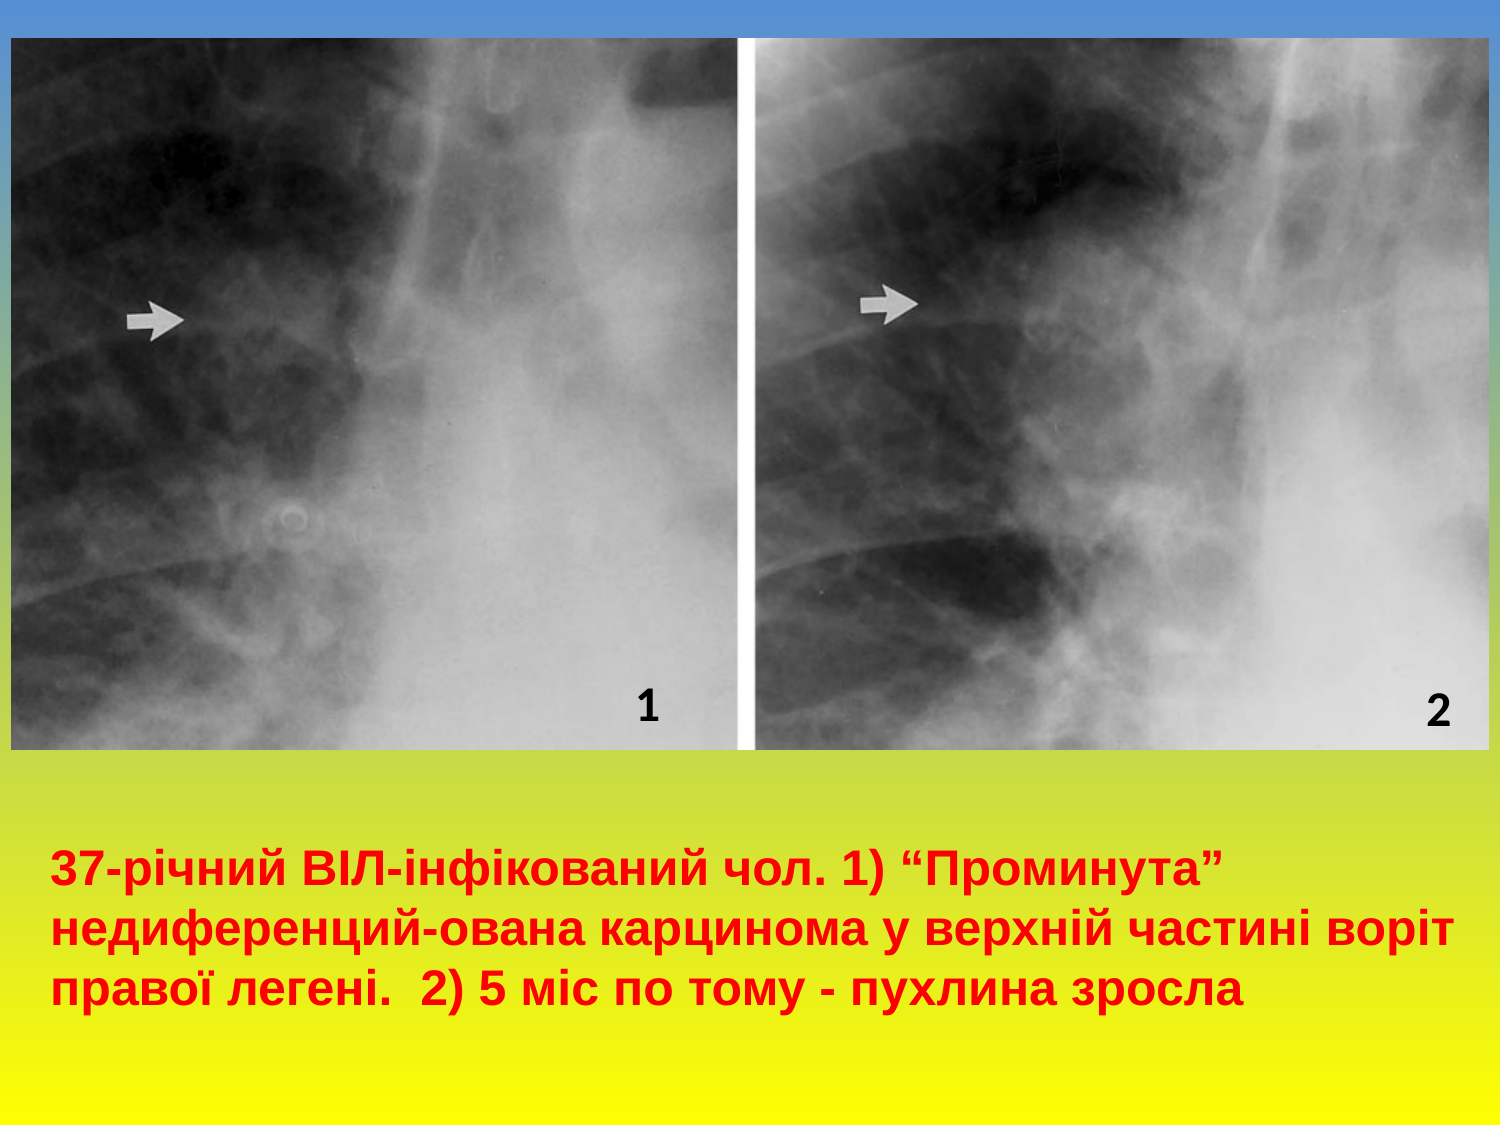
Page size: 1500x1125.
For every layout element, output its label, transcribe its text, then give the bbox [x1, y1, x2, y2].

title 37-річний ВІЛ-інфікований чол. 1) “Проминута” недиференций-ована карцинома у верхній частині воріт правої легені. 2) 5 міс по тому - пухлина зросла [35, 832, 1500, 1020]
picture [11, 37, 1489, 751]
